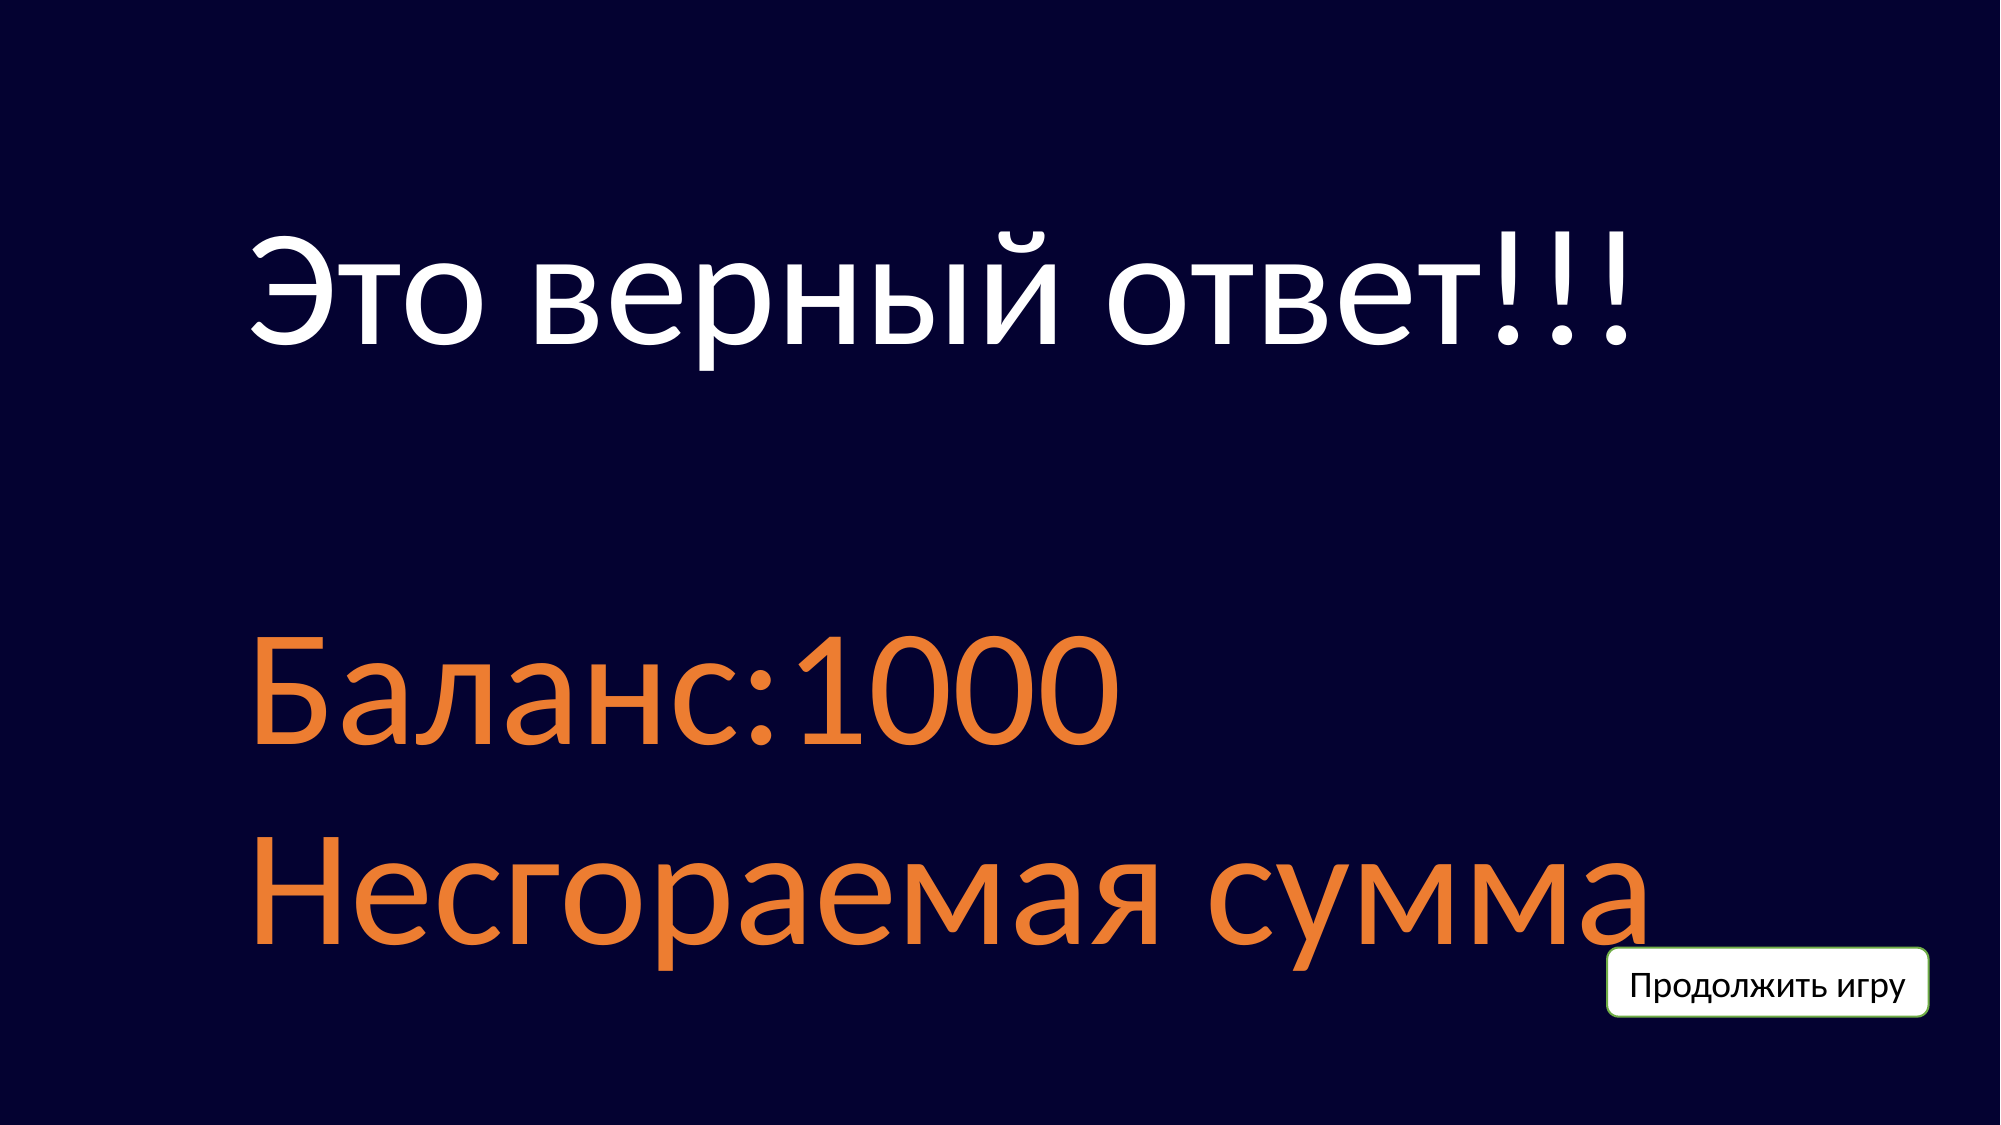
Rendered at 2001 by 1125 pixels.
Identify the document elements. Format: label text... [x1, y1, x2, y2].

text_box Продолжить игру [1606, 946, 1930, 1018]
text_box Это верный ответ!!! Баланс:1000 Несгораемая сумма [231, 170, 1816, 985]
